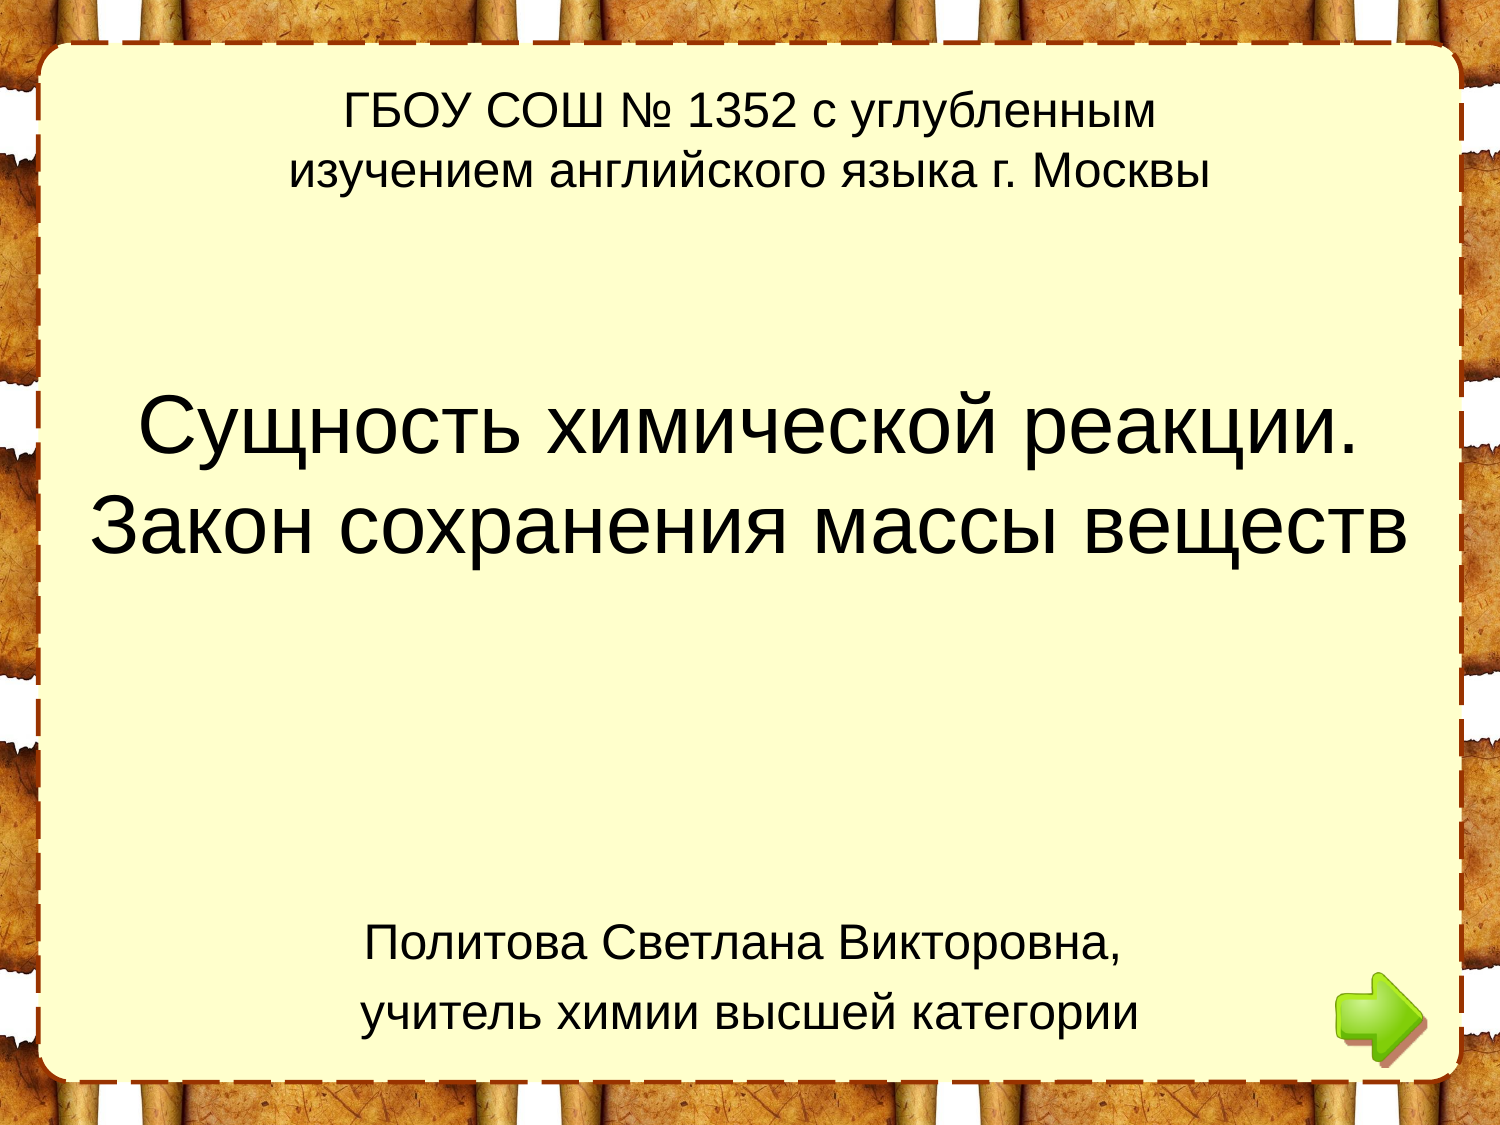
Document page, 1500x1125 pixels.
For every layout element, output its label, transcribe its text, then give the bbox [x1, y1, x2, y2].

title Сущность химической реакции. Закон сохранения массы веществ [70, 349, 1430, 591]
subtitle Политова Светлана Викторовна, учитель химии высшей категории [225, 902, 1275, 1054]
picture [0, 0, 1500, 1125]
text_box ГБОУ СОШ № 1352 с углубленным изучением английского языка г. Москвы [224, 70, 1275, 222]
text_box [36, 40, 1464, 1085]
